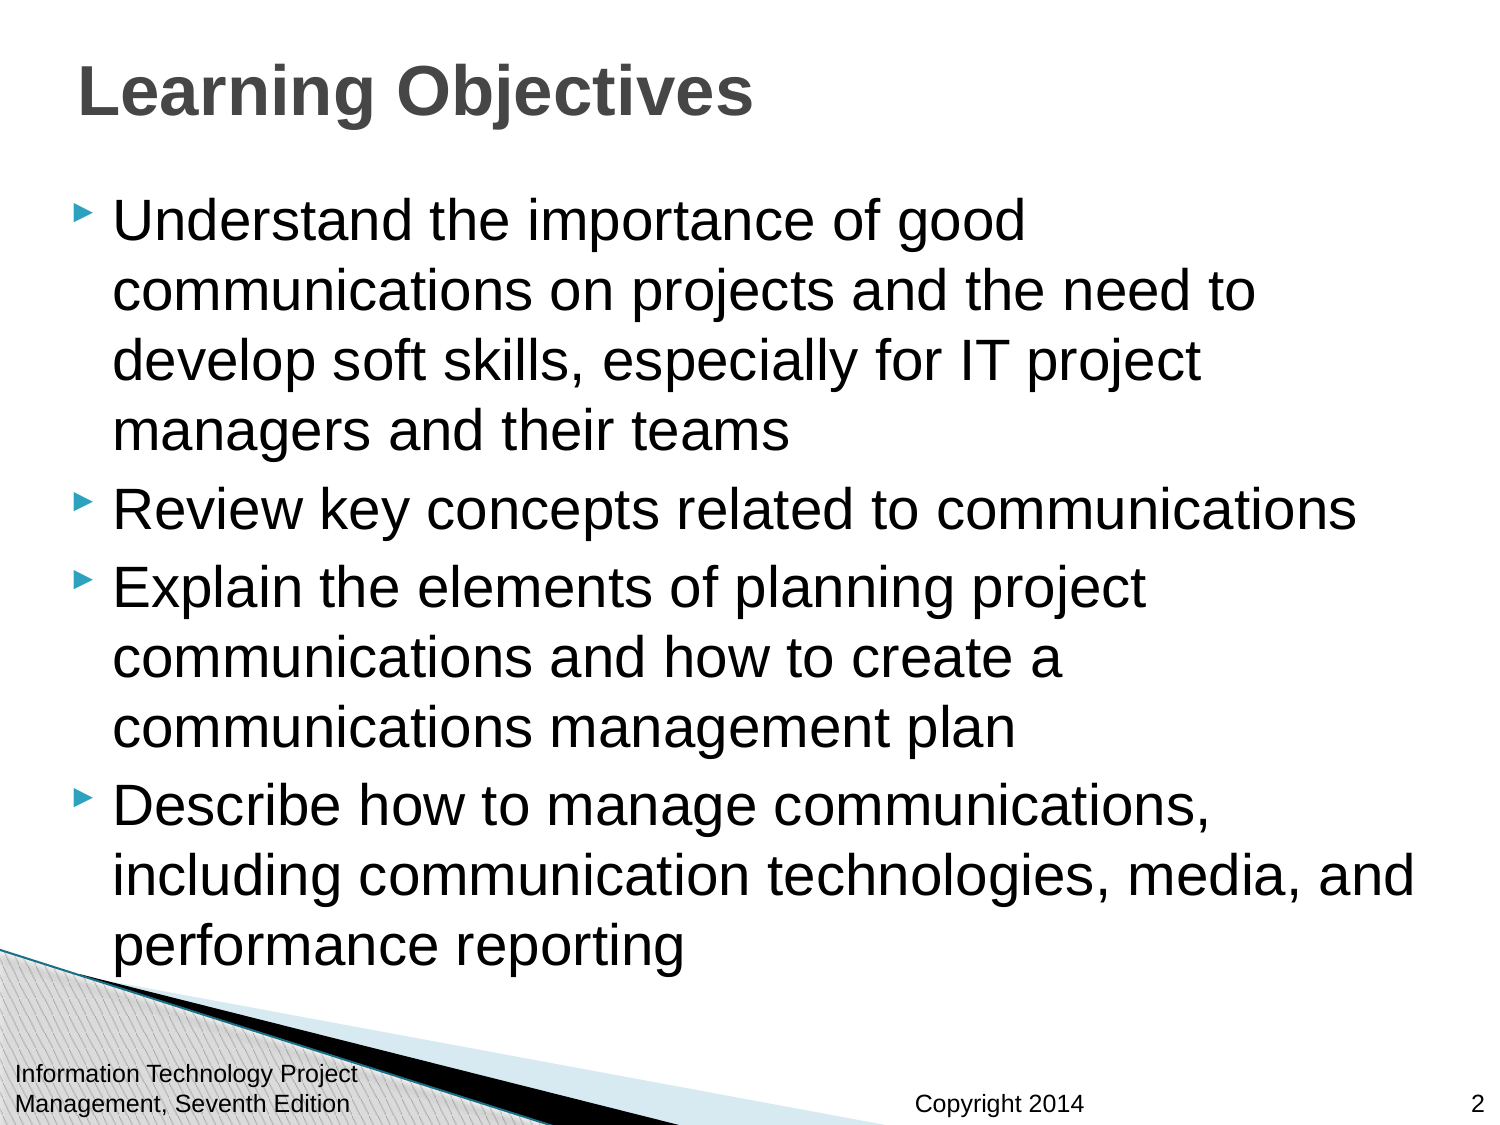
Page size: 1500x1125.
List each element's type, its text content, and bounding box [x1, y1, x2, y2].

list Understand the importance of good communications on projects and the need to develop soft skills, especially for IT project managers and their teams Review key concepts related to communications Explain the elements of planning project communications and how to create a communications management plan Describe how to manage communications, including communication technologies, media, and performance reporting [37, 174, 1451, 963]
title Learning Objectives [62, 37, 1438, 138]
footer Information Technology Project Management, Seventh Edition [0, 1065, 425, 1125]
slide_number 2 [1408, 1065, 1500, 1125]
